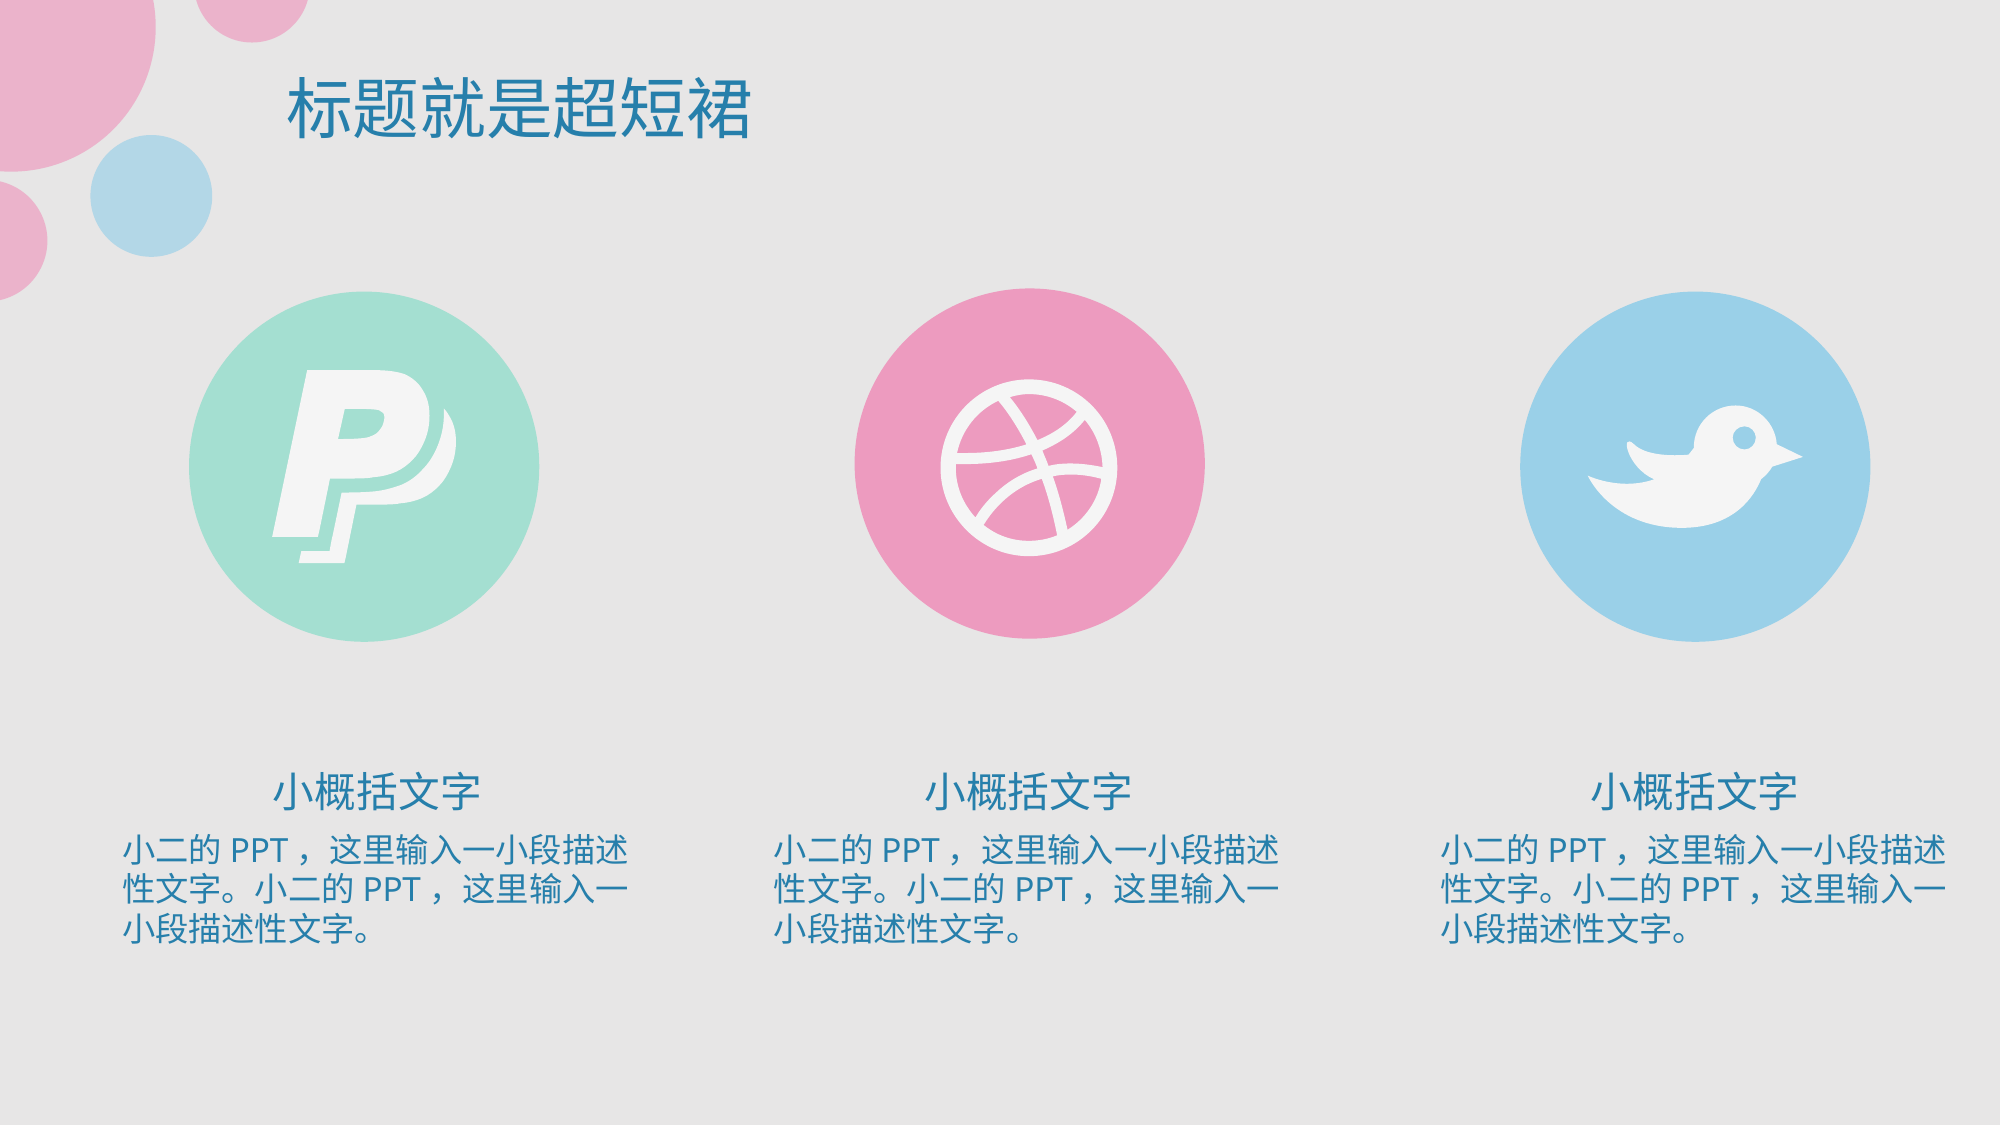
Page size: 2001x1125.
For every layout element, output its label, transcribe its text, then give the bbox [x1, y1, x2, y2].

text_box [758, 758, 1299, 958]
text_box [272, 370, 456, 564]
list 标题就是超短裙 [271, 68, 1114, 172]
text_box [1587, 405, 1803, 528]
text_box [107, 758, 648, 958]
text_box [940, 379, 1118, 557]
text_box [853, 287, 1206, 640]
text_box [1519, 290, 1872, 643]
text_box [1425, 758, 1966, 958]
text_box [188, 290, 541, 643]
